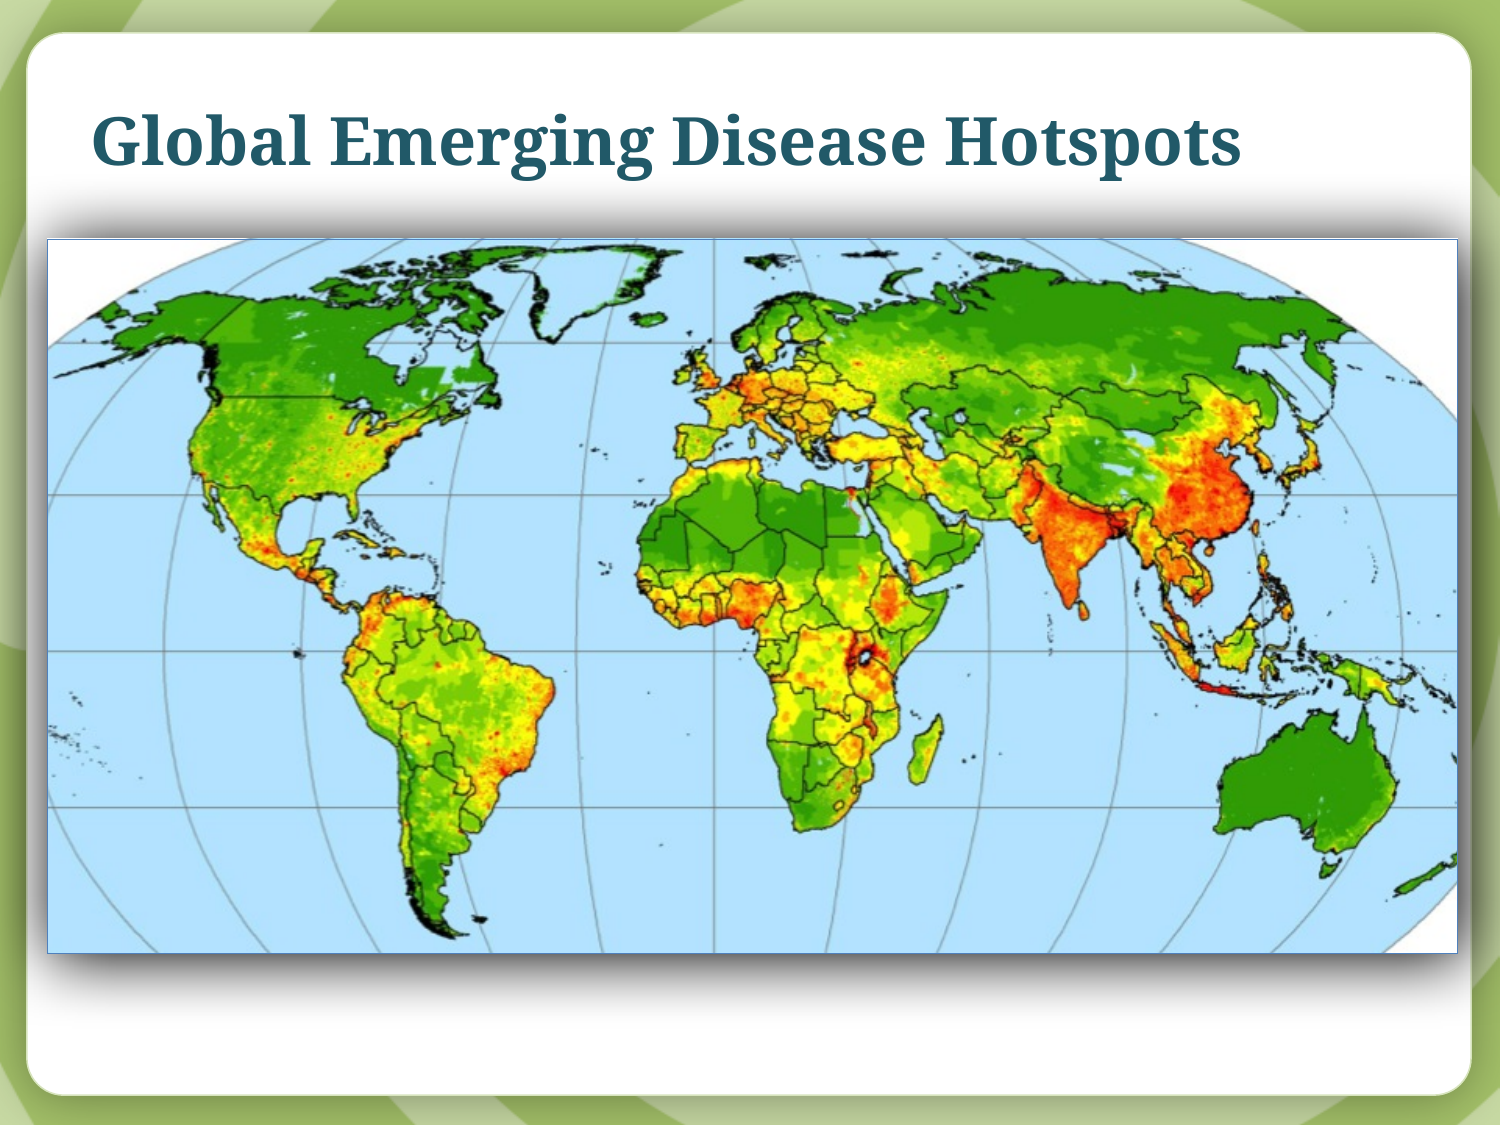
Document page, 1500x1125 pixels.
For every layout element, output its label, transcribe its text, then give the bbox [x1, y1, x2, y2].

picture [46, 238, 1459, 954]
text_box Global Emerging Disease Hotspots [74, 45, 1425, 233]
